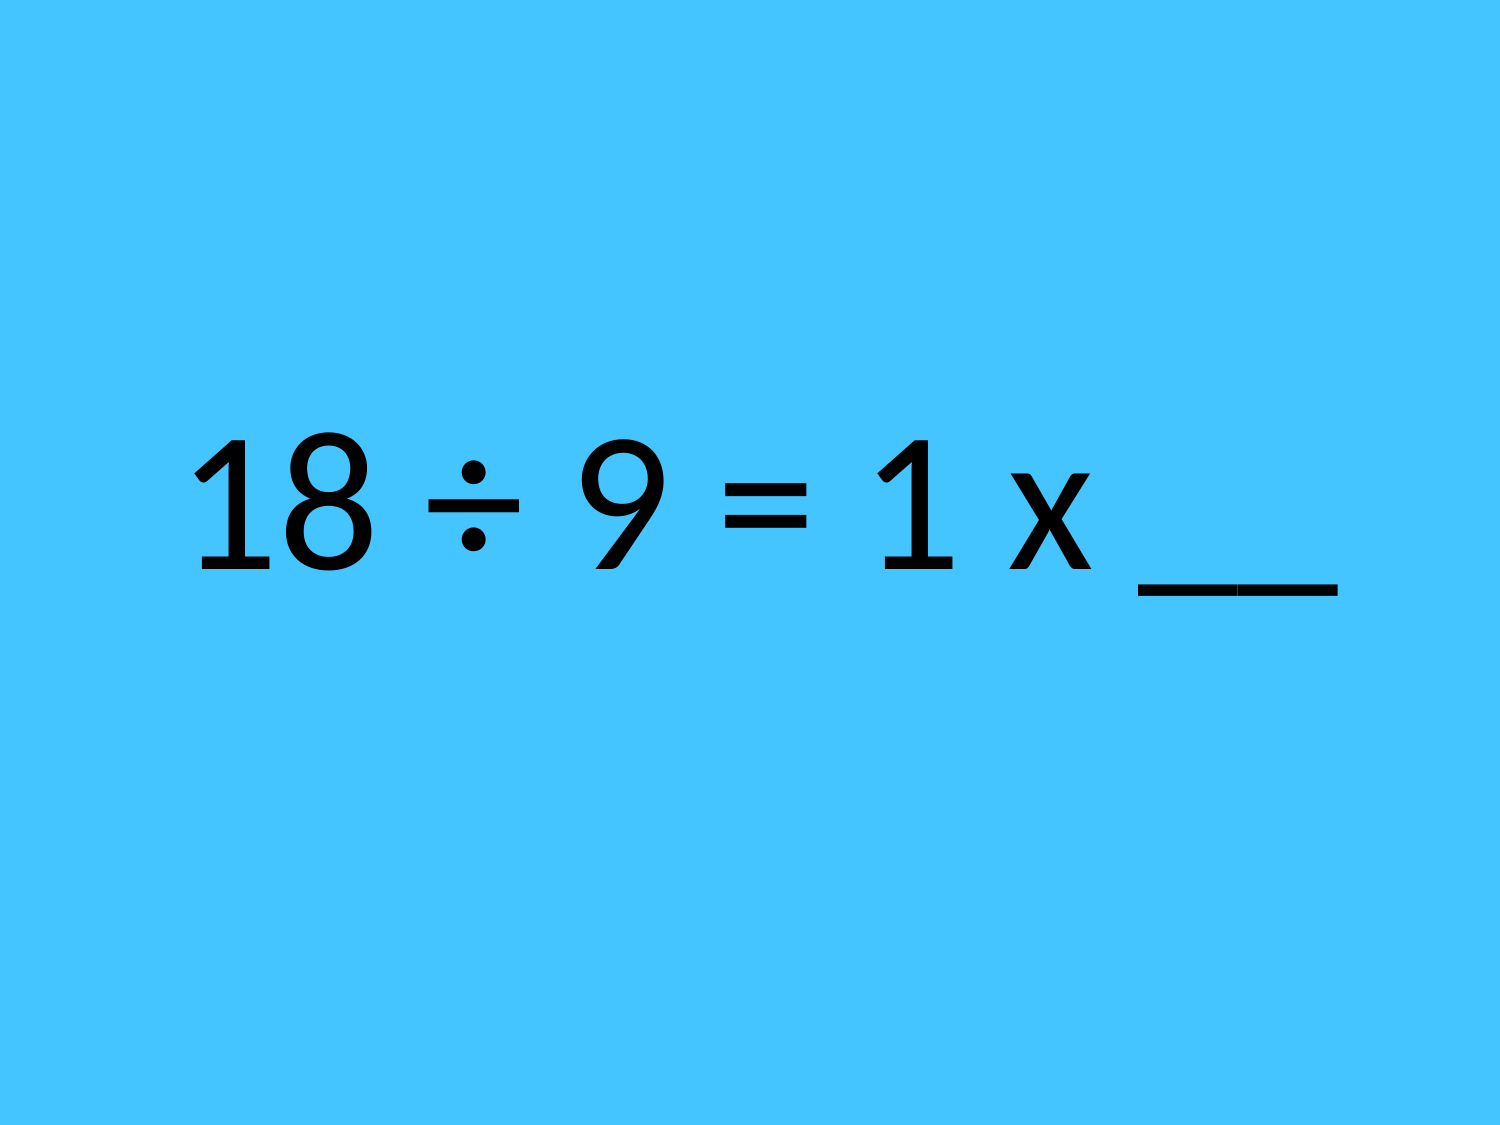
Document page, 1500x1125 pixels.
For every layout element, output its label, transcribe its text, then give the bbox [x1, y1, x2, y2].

text_box 18 ÷ 9 = 1 x __ [162, 362, 1425, 618]
